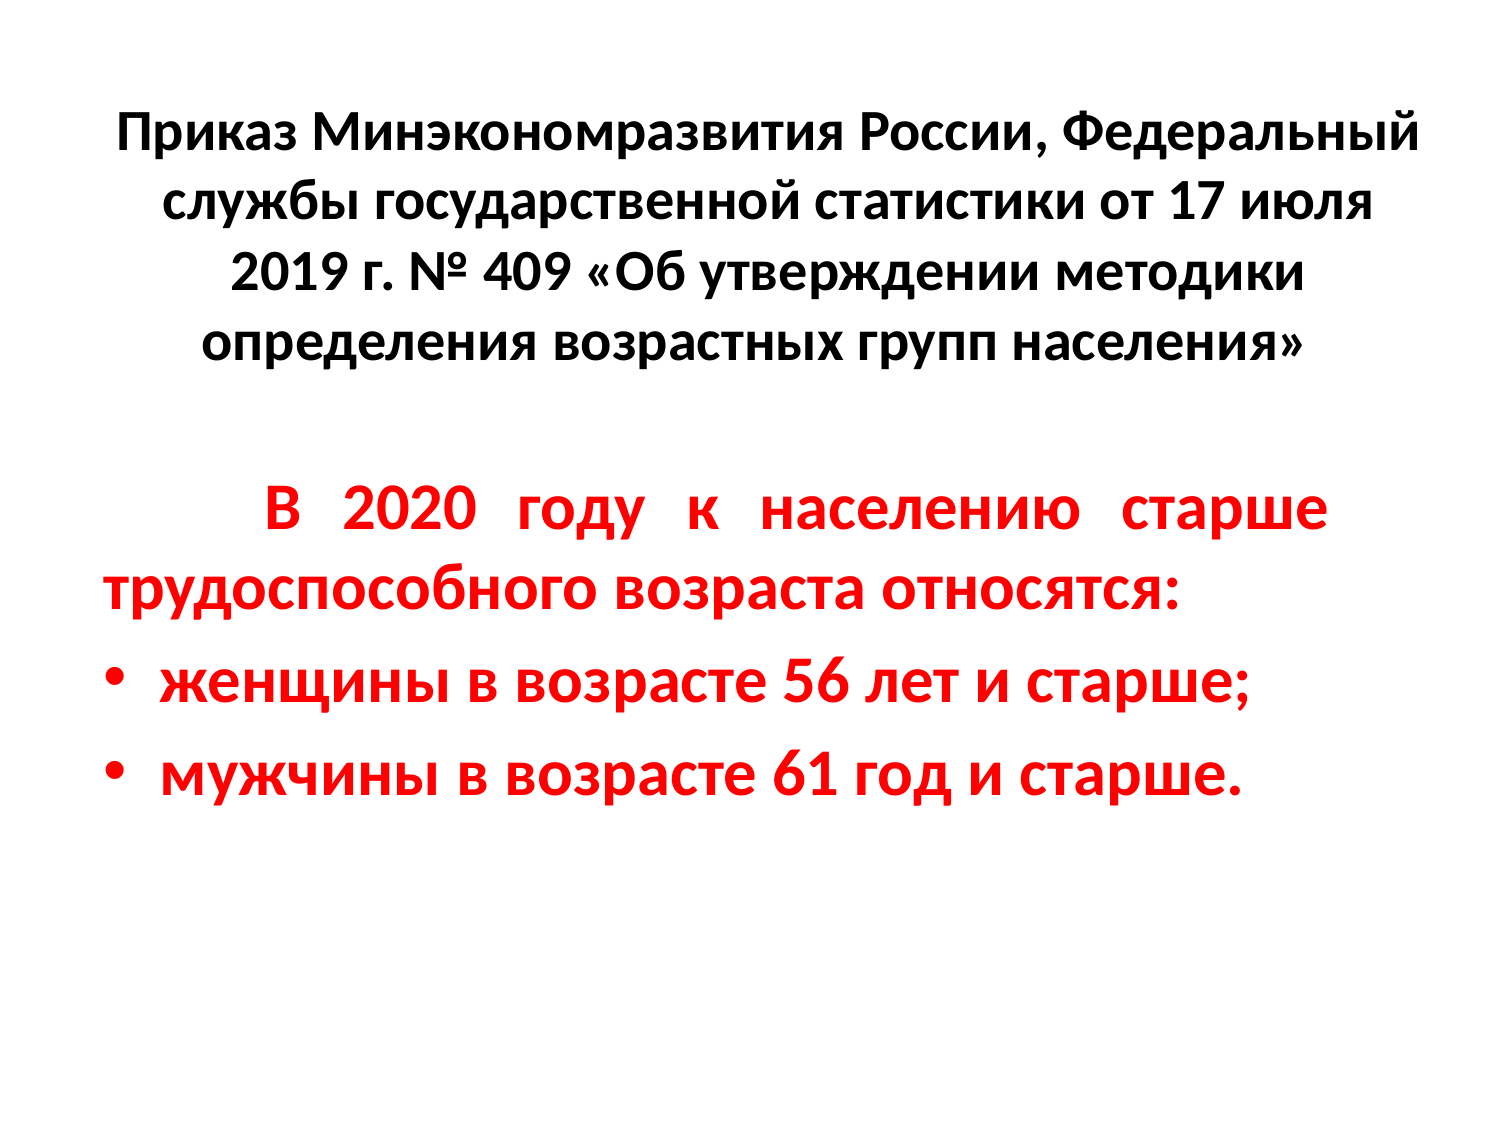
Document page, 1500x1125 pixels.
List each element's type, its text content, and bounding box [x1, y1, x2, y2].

title Приказ Минэкономразвития России, Федеральный службы государственной статистики от 17 июля 2019 г. № 409 «Об утверждении методики определения возрастных групп населения» [88, 54, 1450, 409]
list В 2020 году к населению старше трудоспособного возраста относятся: женщины в возрасте 56 лет и старше; мужчины в возрасте 61 год и старше. [88, 361, 1426, 1105]
